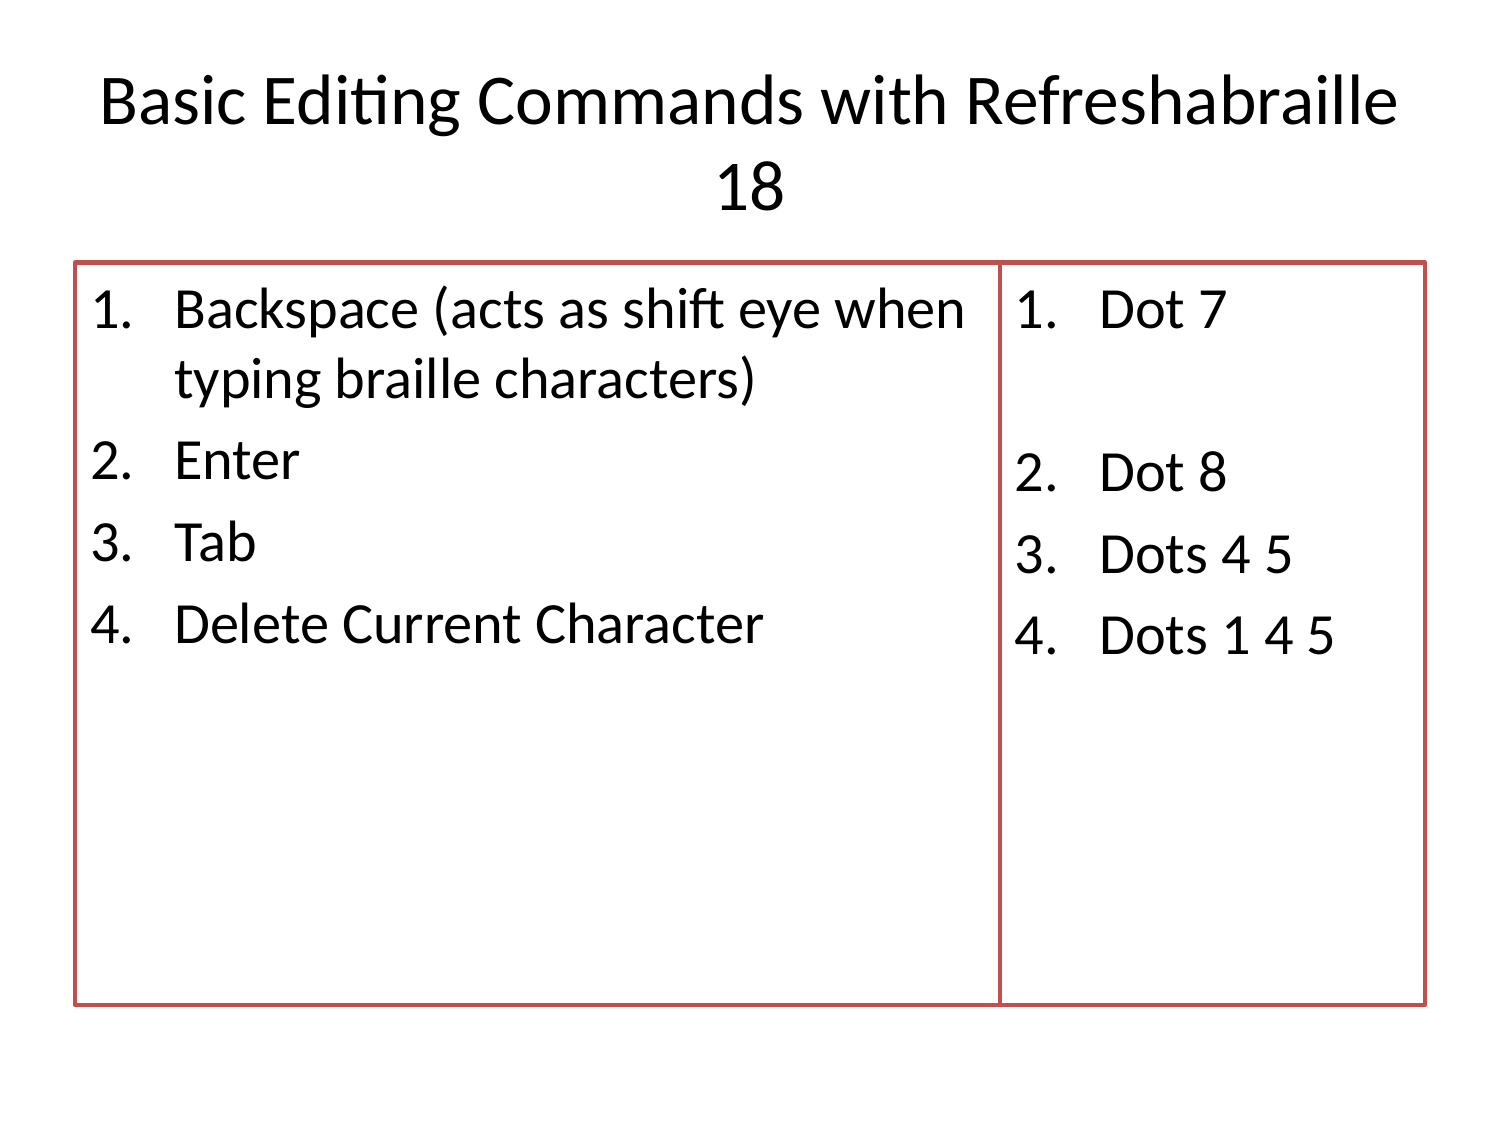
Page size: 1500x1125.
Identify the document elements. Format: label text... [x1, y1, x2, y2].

list Backspace (acts as shift eye when typing braille characters) Enter Tab Delete Current Character [73, 260, 998, 1007]
list Dot 7 Dot 8 Dots 4 5 Dots 1 4 5 [998, 260, 1427, 1007]
title Basic Editing Commands with Refreshabraille 18 [75, 45, 1425, 233]
